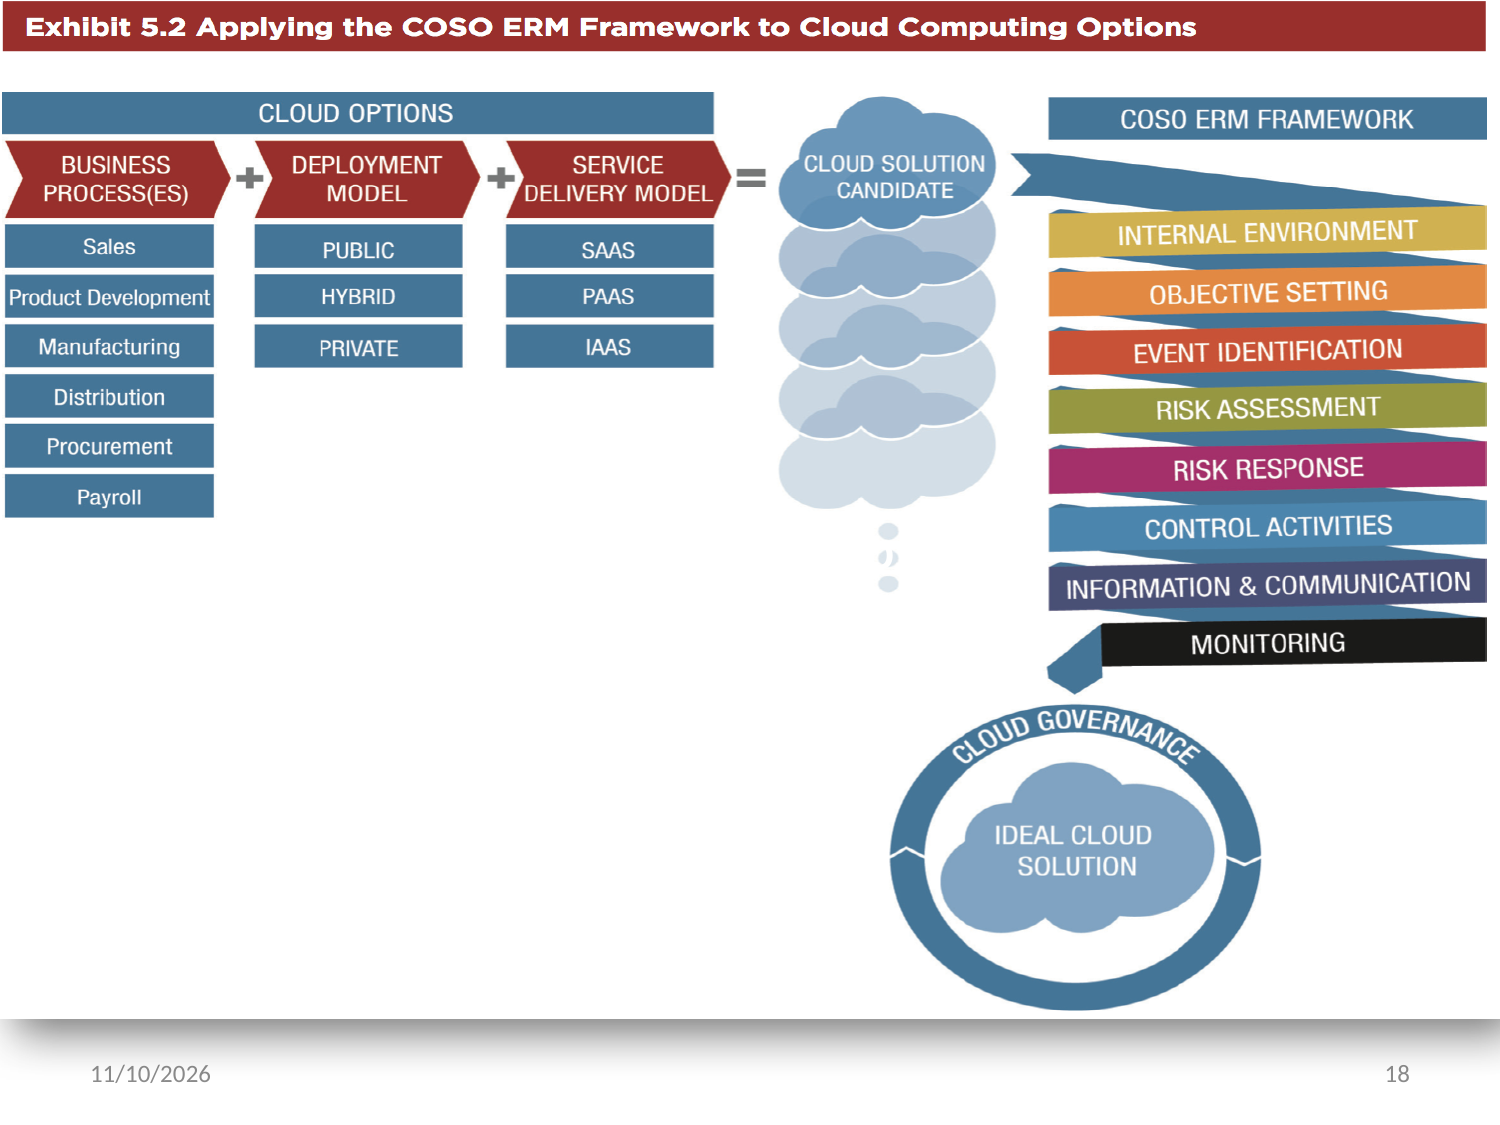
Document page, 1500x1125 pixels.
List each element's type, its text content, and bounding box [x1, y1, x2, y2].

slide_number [75, 1068, 425, 1103]
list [0, 0, 1500, 1019]
slide_number 18 [1074, 1068, 1425, 1103]
